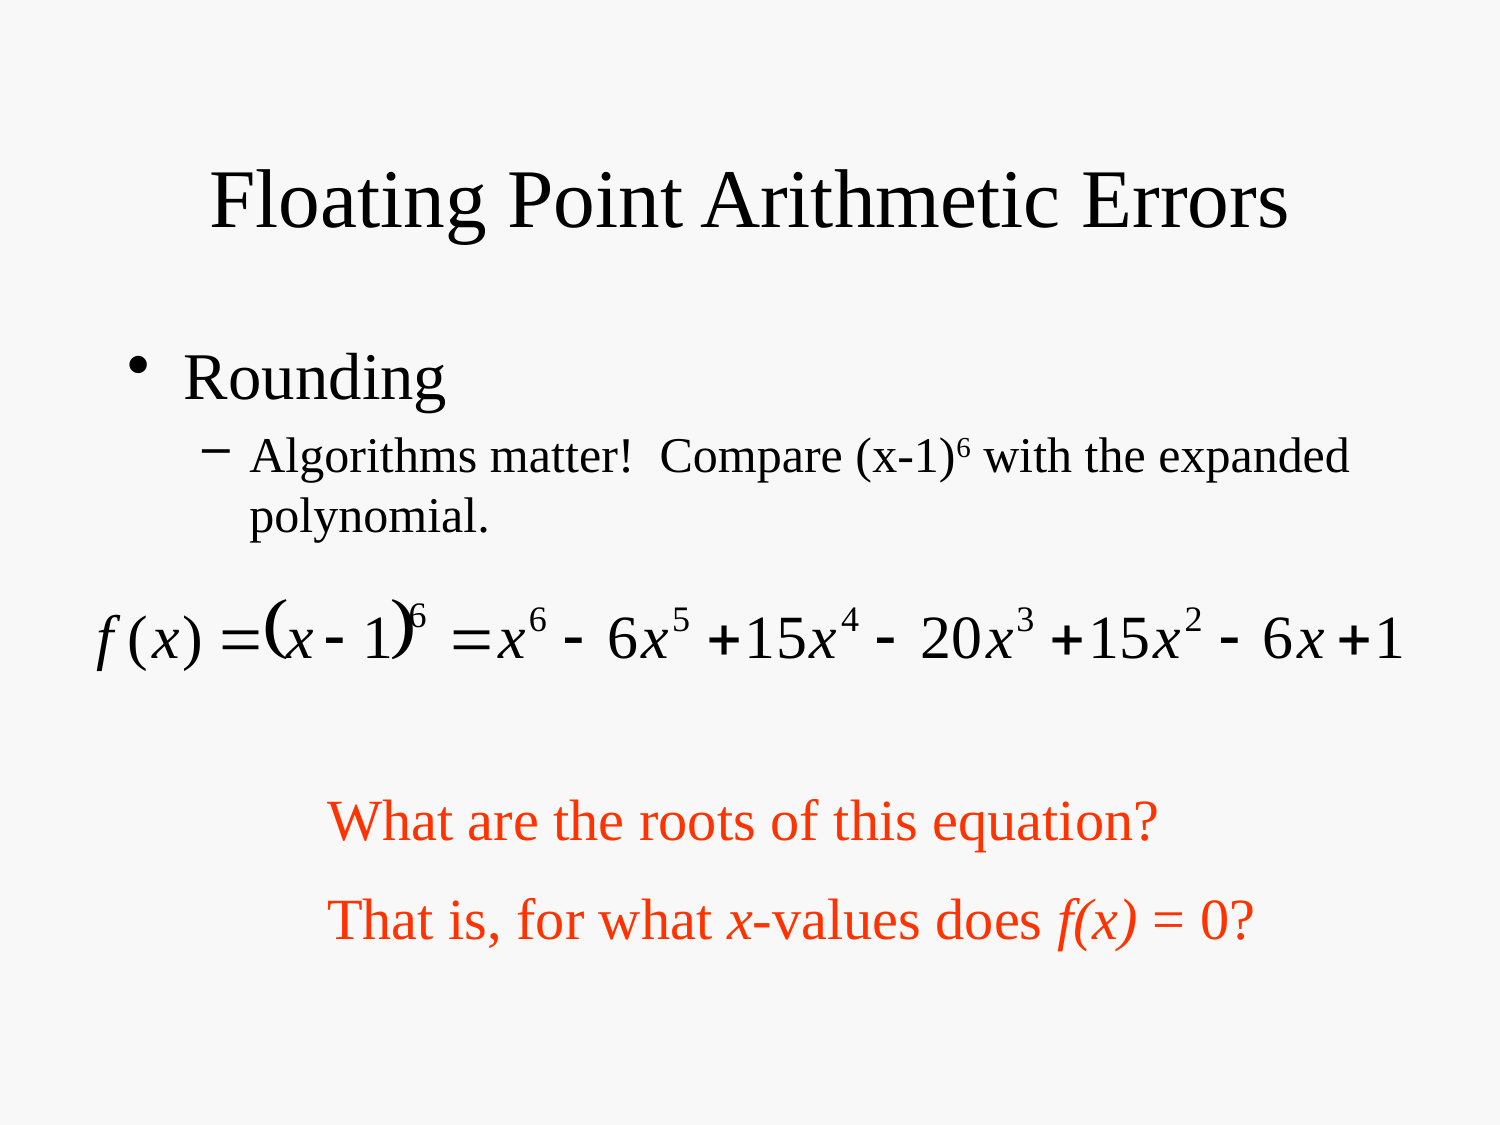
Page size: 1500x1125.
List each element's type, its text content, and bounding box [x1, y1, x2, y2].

text_box What are the roots of this equation? That is, for what x-values does f(x) = 0? [312, 774, 1313, 959]
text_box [74, 587, 1411, 685]
list Rounding Algorithms matter! Compare (x-1)6 with the expanded polynomial. [112, 324, 1388, 585]
title Floating Point Arithmetic Errors [112, 99, 1388, 288]
